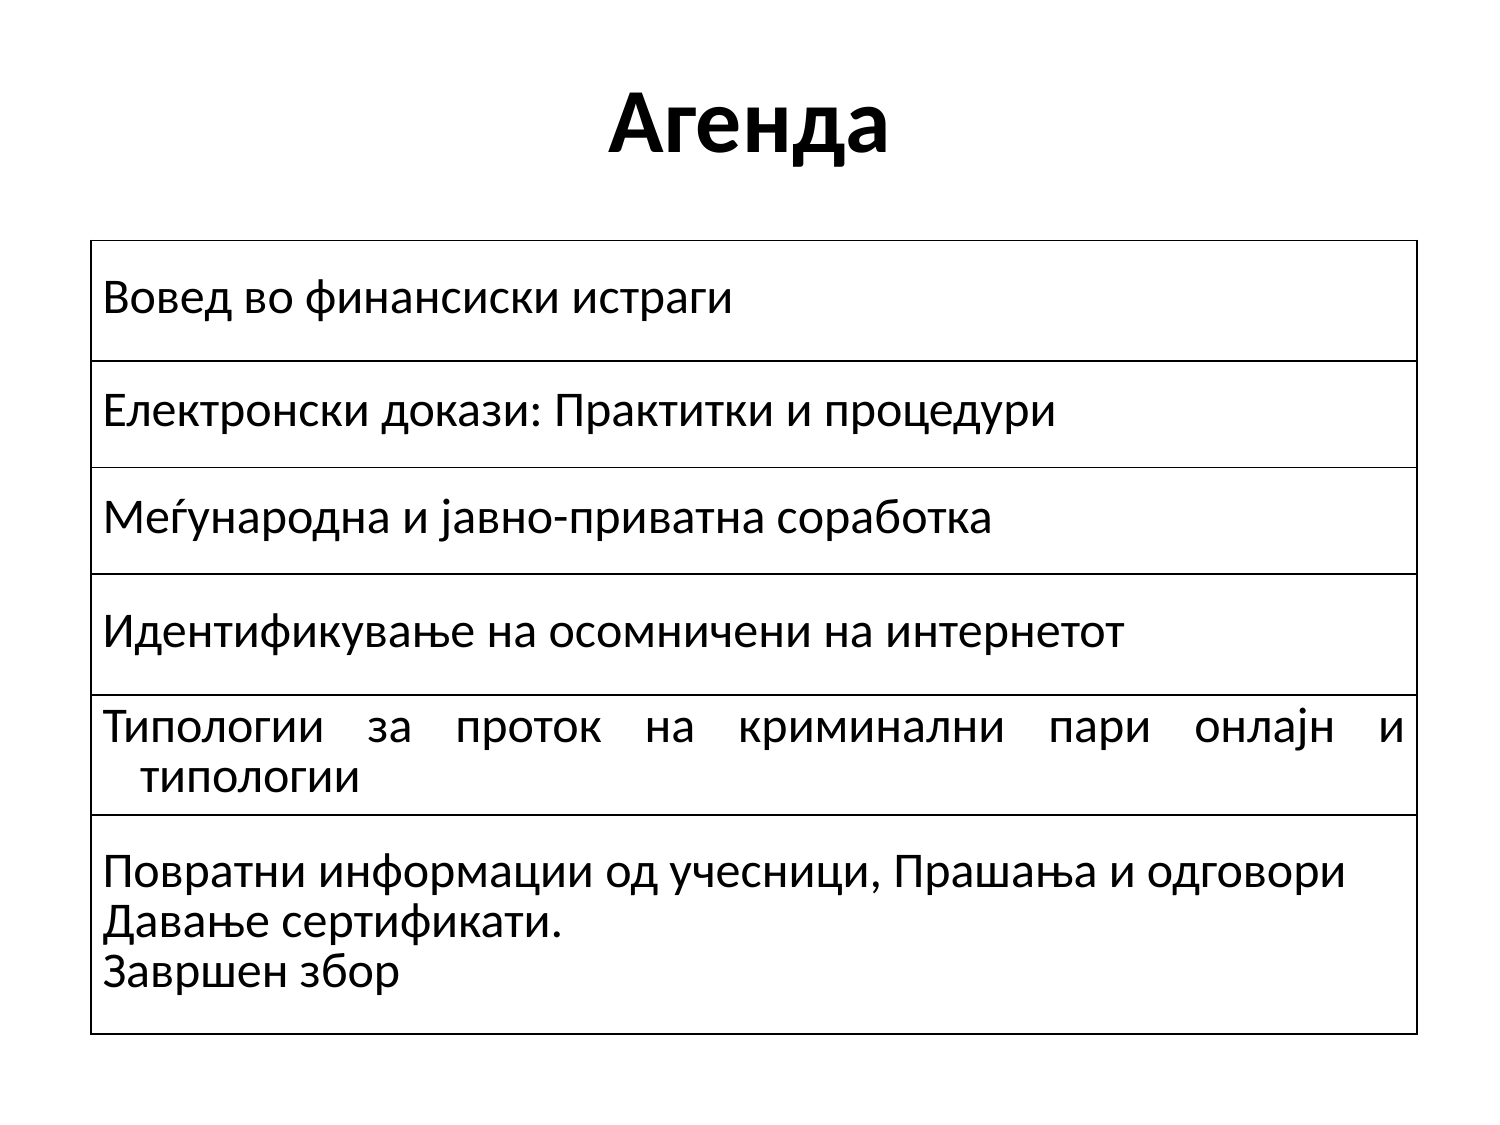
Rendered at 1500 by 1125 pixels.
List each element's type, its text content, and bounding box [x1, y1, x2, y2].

table_cell Меѓународна и јавно-приватна соработка [92, 468, 1416, 573]
table_header Вовед во финансиски истраги [92, 241, 1416, 360]
table_cell Типологии за проток на криминални пари онлајн и типологии [92, 696, 1416, 814]
table_cell Електронски докази: Практитки и процедури [92, 362, 1416, 467]
title Агенда [75, 45, 1425, 187]
table_cell Повратни информации од учесници, Прашања и одговори Давање сертификати. Завршен збор [92, 816, 1416, 1033]
table_cell Идентификување на осомничени на интернетот [92, 575, 1416, 694]
